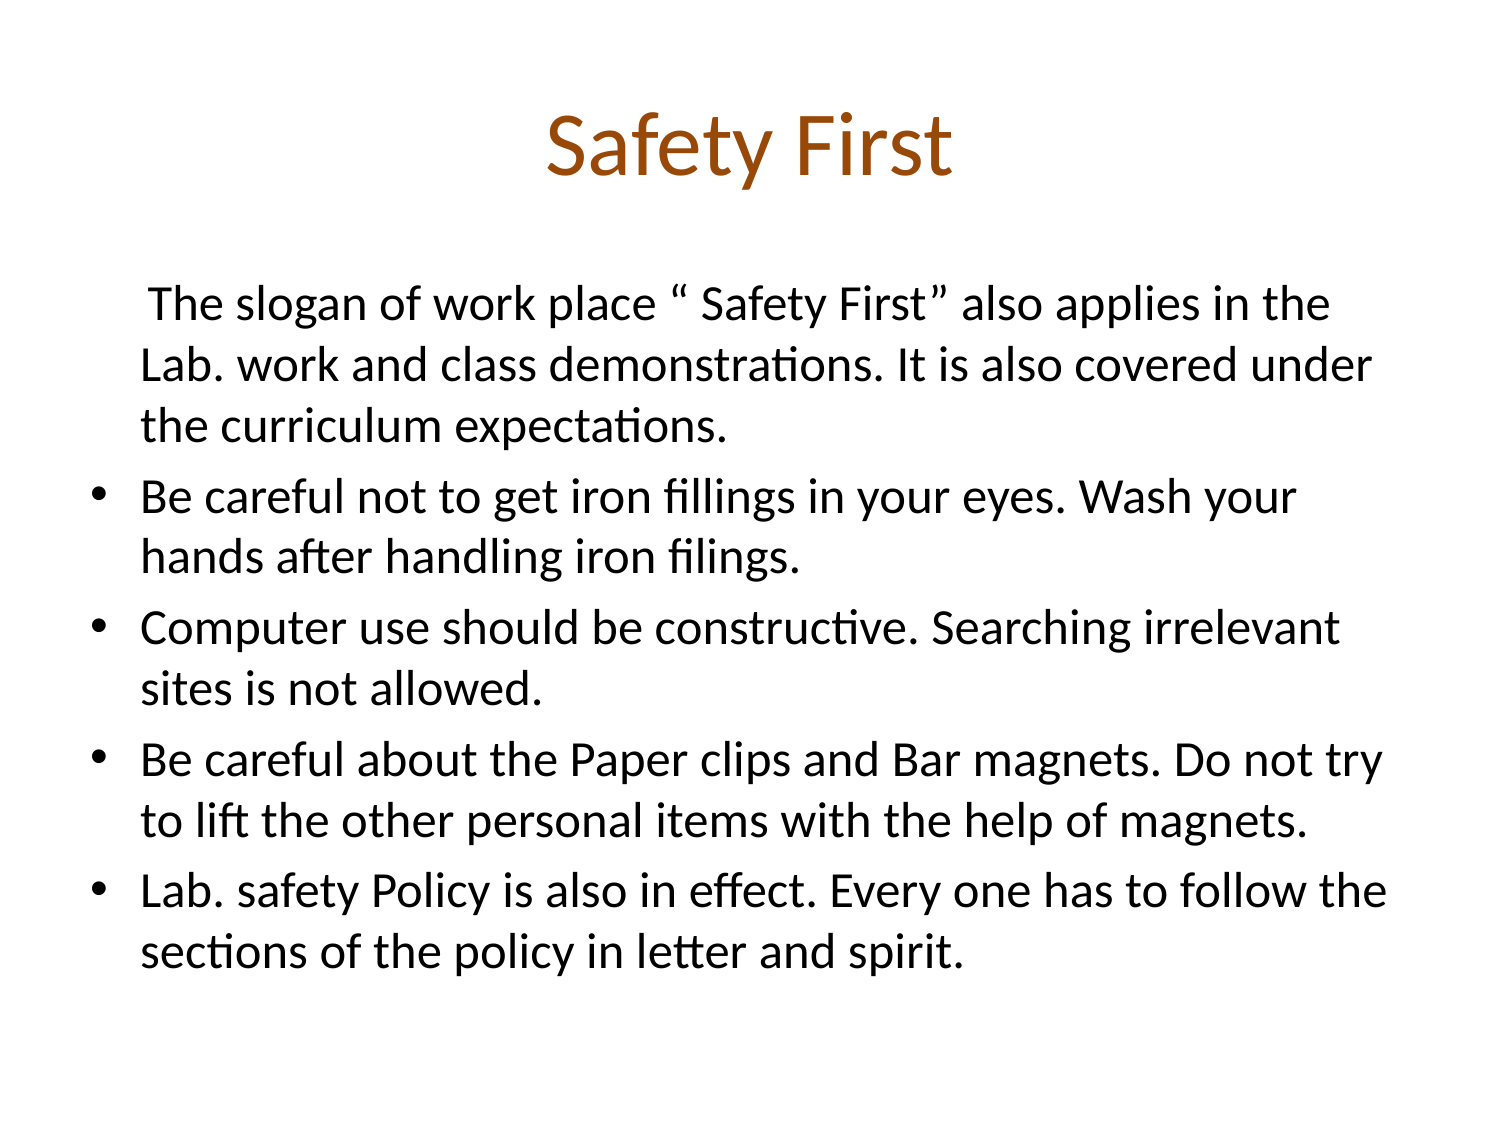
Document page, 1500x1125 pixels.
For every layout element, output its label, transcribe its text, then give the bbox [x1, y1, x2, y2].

title Safety First [75, 45, 1425, 233]
list The slogan of work place “ Safety First” also applies in the Lab. work and class demonstrations. It is also covered under the curriculum expectations. Be careful not to get iron fillings in your eyes. Wash your hands after handling iron filings. Computer use should be constructive. Searching irrelevant sites is not allowed. Be careful about the Paper clips and Bar magnets. Do not try to lift the other personal items with the help of magnets. Lab. safety Policy is also in effect. Every one has to follow the sections of the policy in letter and spirit. [75, 262, 1425, 1005]
